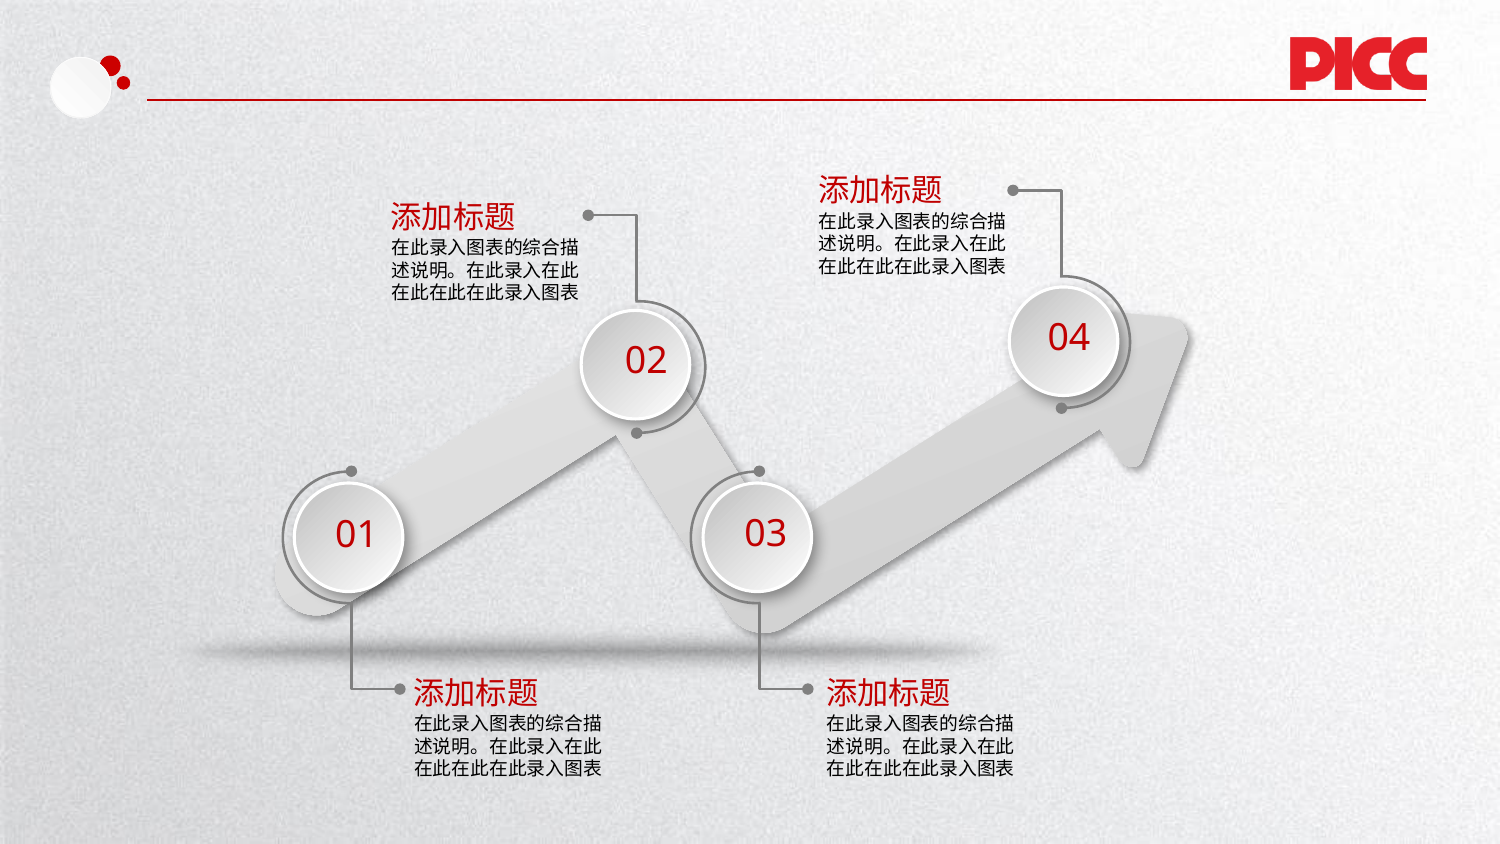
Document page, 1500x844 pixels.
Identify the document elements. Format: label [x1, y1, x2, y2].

text_box [282, 465, 415, 695]
text_box [573, 209, 706, 439]
text_box [803, 162, 1031, 286]
text_box [810, 665, 1043, 789]
text_box [398, 665, 621, 789]
text_box [96, 289, 1201, 688]
text_box [690, 465, 823, 695]
text_box [375, 189, 603, 313]
text_box [998, 184, 1131, 415]
picture [0, 0, 1500, 844]
